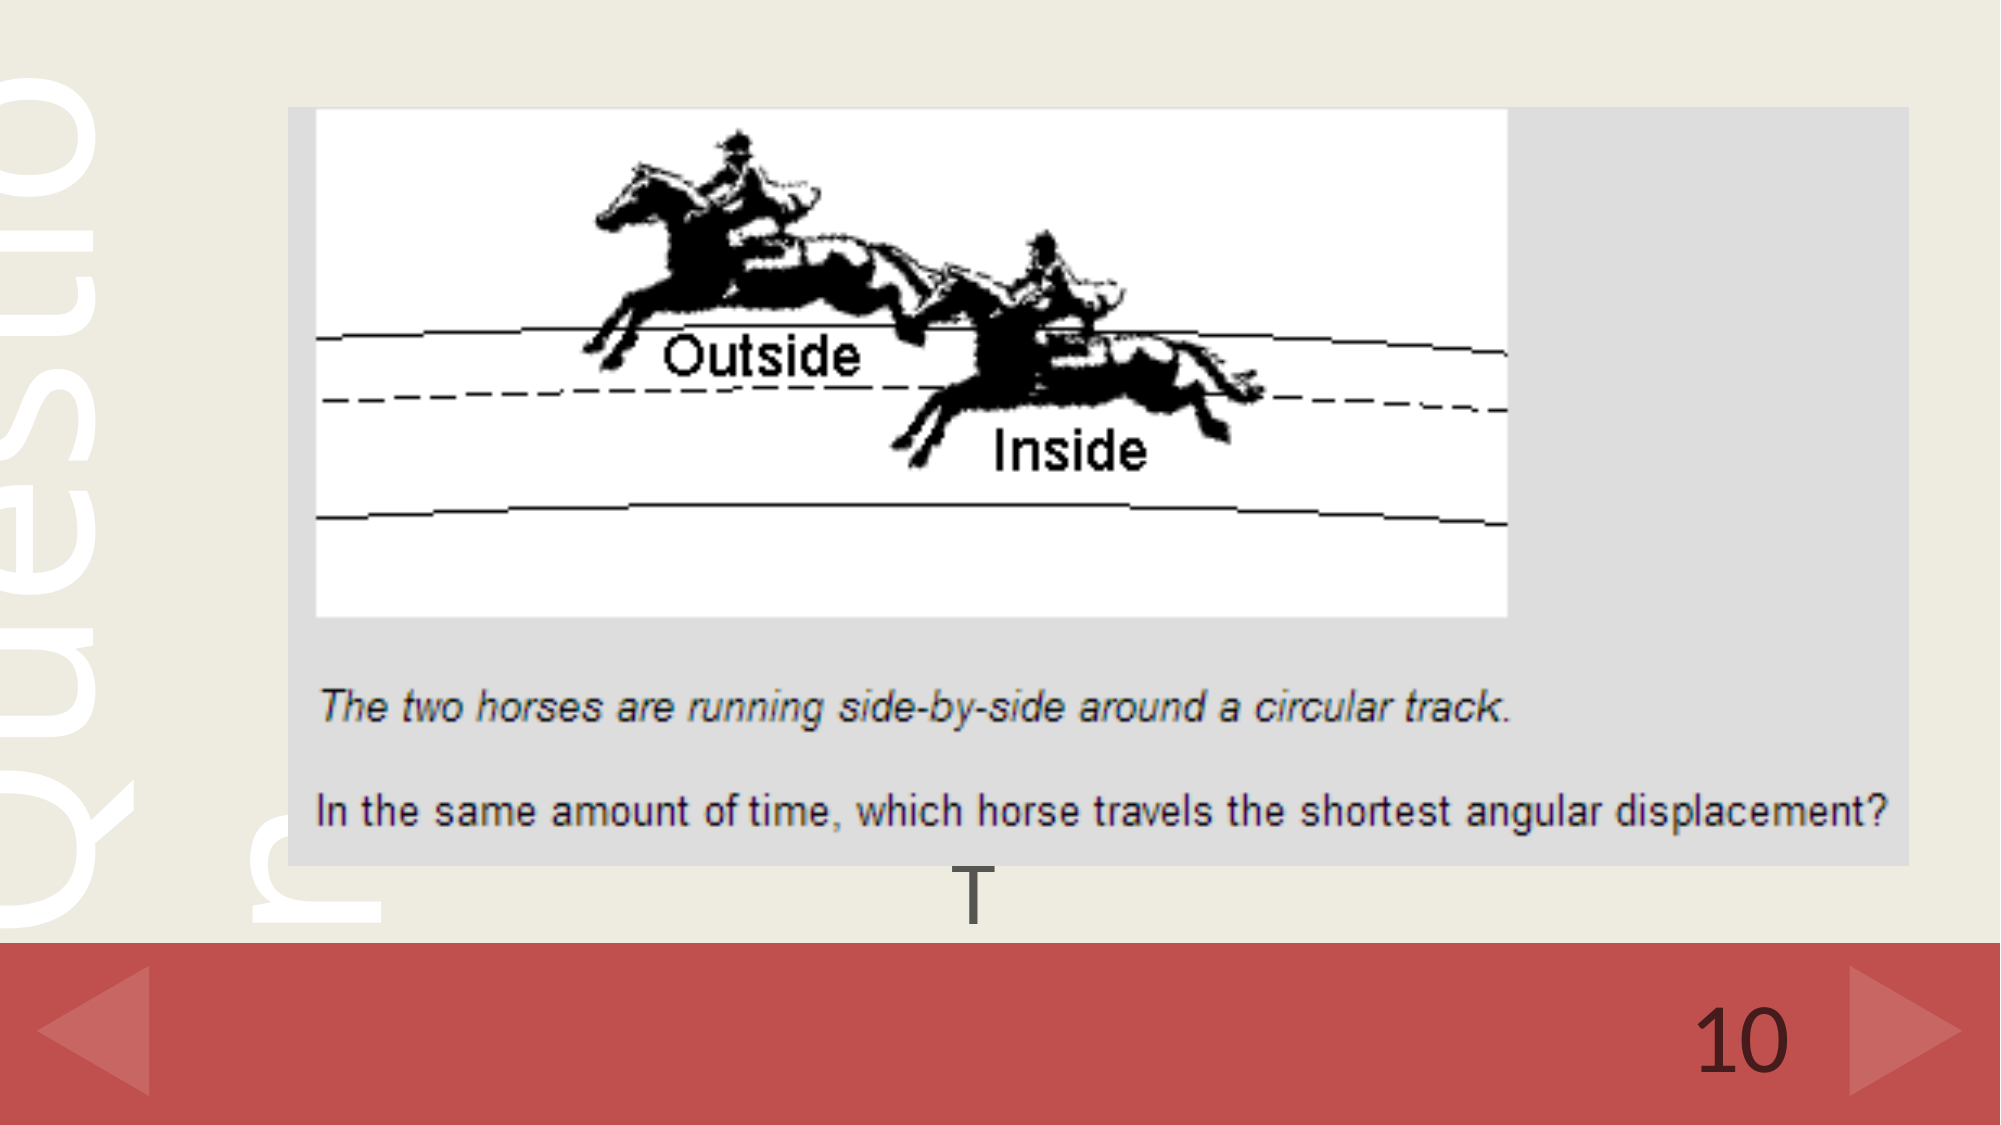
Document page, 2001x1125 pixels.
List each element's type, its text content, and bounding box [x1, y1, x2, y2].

title T [73, 650, 1854, 1125]
picture [287, 107, 1909, 866]
